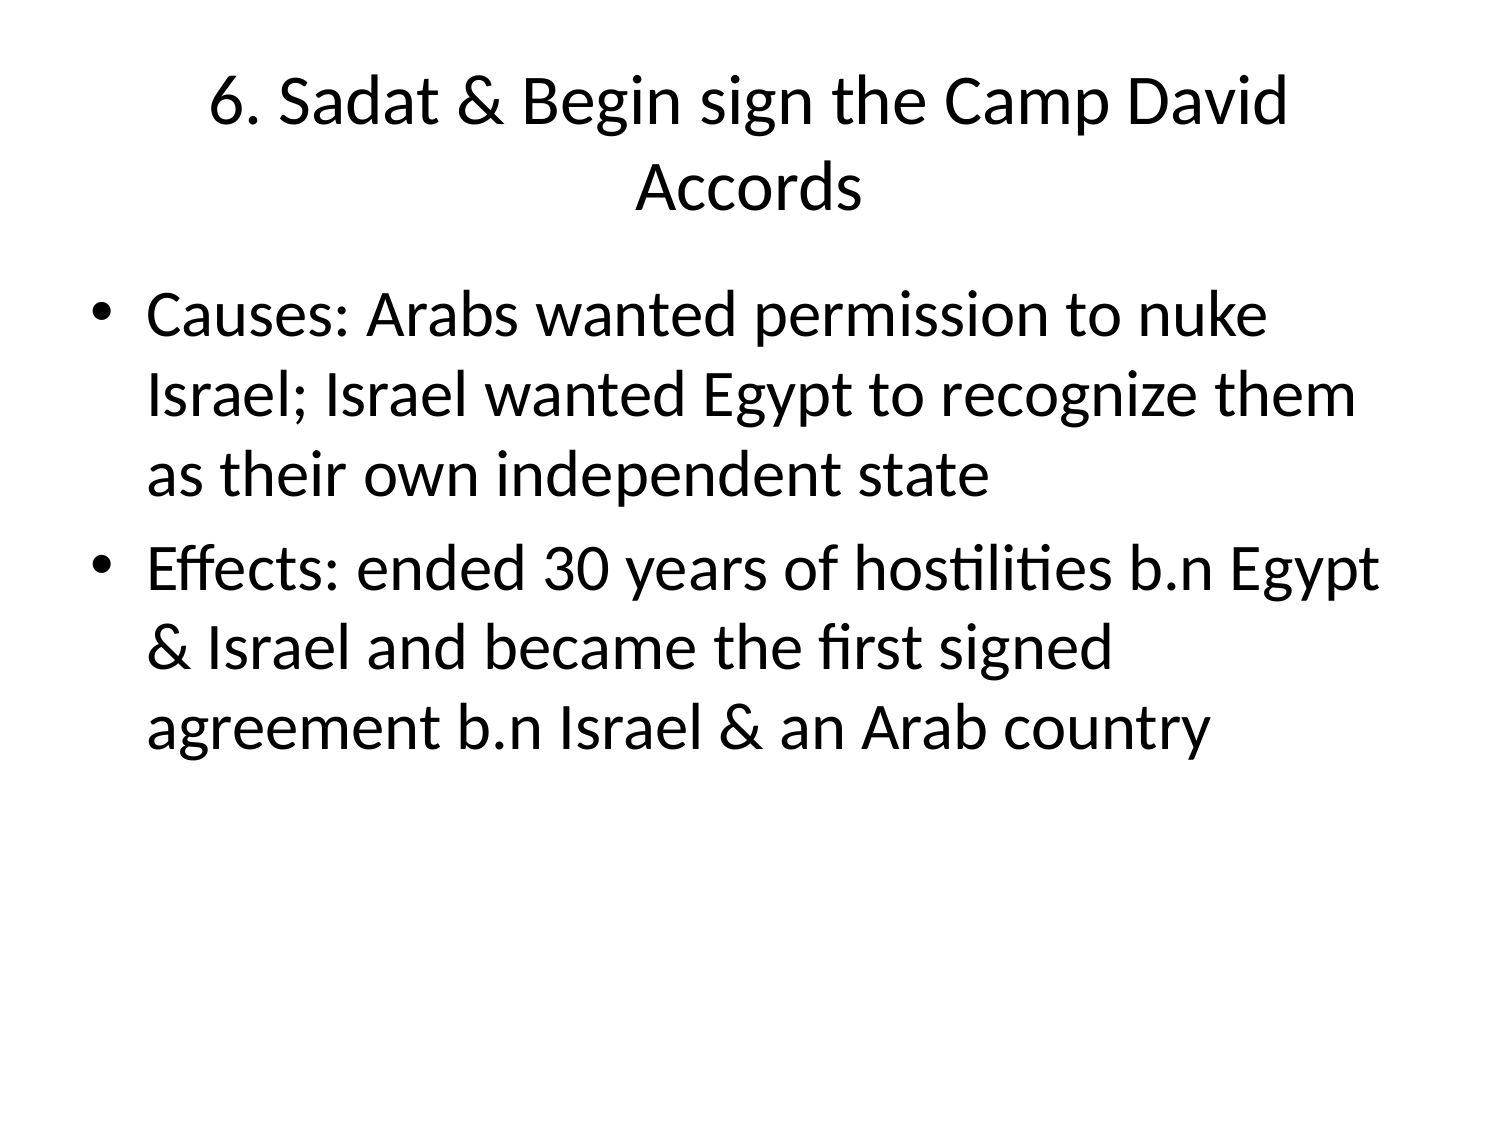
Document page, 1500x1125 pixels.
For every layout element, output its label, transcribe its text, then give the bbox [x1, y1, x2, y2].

list Causes: Arabs wanted permission to nuke Israel; Israel wanted Egypt to recognize them as their own independent state Effects: ended 30 years of hostilities b.n Egypt & Israel and became the first signed agreement b.n Israel & an Arab country [75, 262, 1425, 1005]
title 6. Sadat & Begin sign the Camp David Accords [75, 45, 1425, 233]
